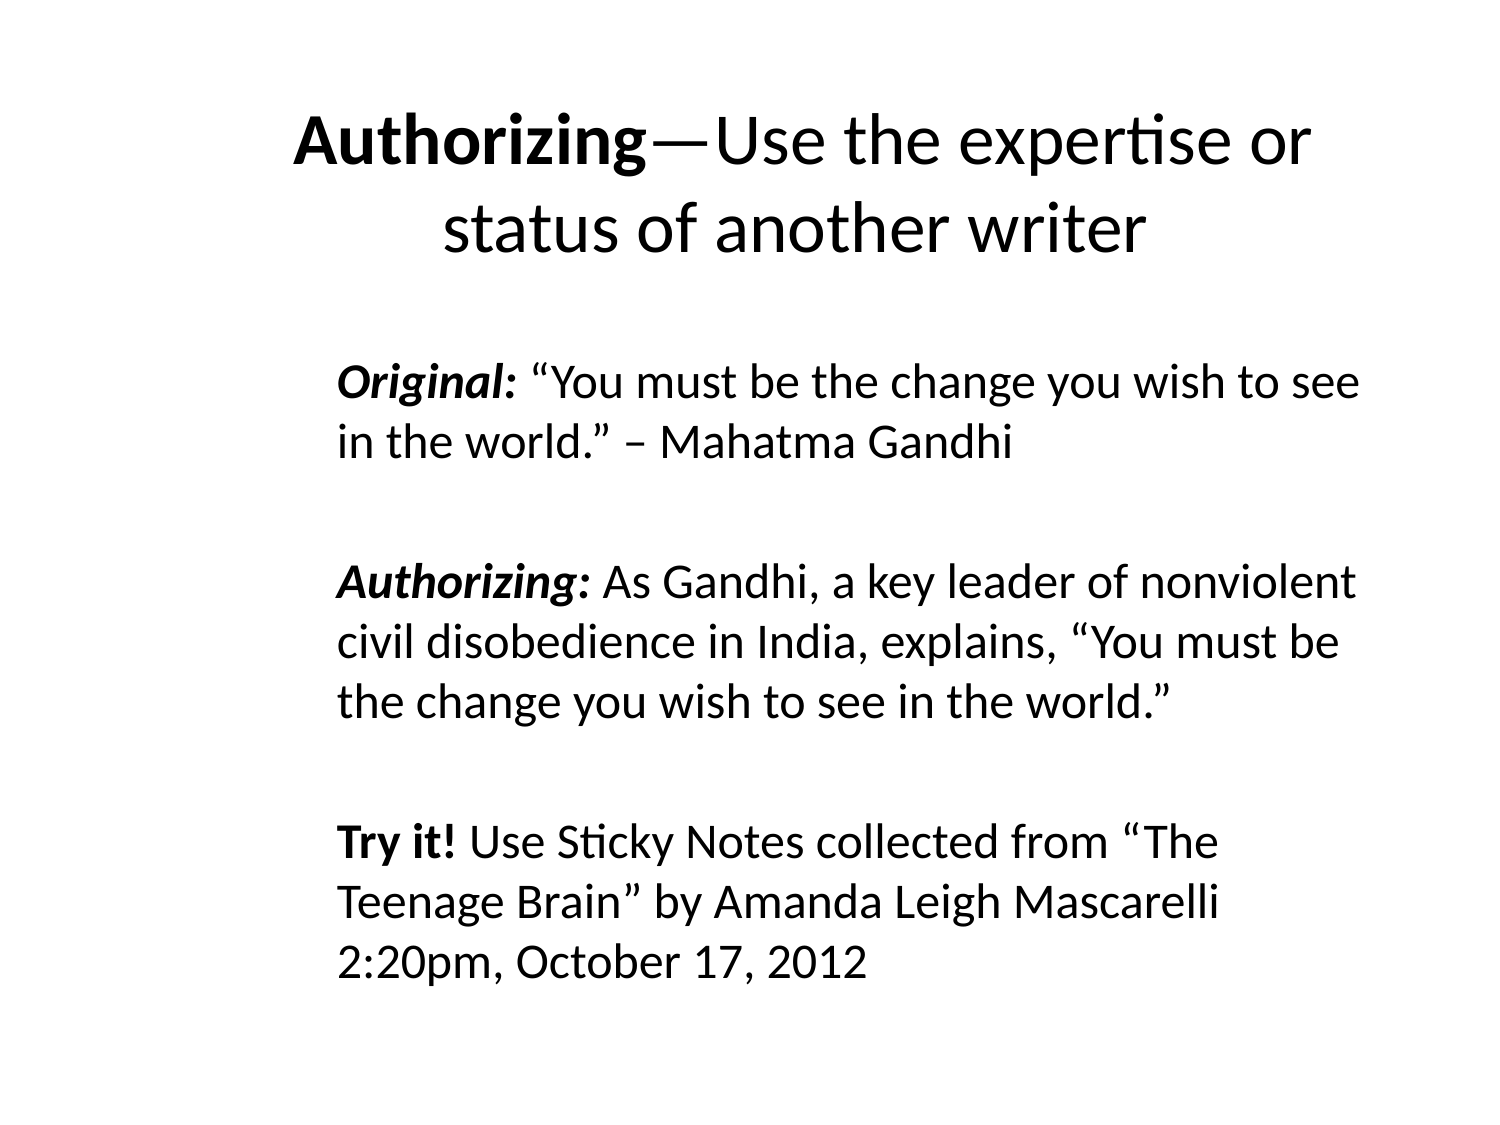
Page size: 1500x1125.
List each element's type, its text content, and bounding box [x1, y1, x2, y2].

title Authorizing—Use the expertise or status of another writer [210, 82, 1397, 365]
list Original: “You must be the change you wish to see in the world.” – Mahatma Gandhi Authorizing: As Gandhi, a key leader of nonviolent civil disobedience in India, explains, “You must be the change you wish to see in the world.” Try it! Use Sticky Notes collected from “The Teenage Brain” by Amanda Leigh Mascarelli 2:20pm, October 17, 2012 [321, 341, 1397, 1055]
